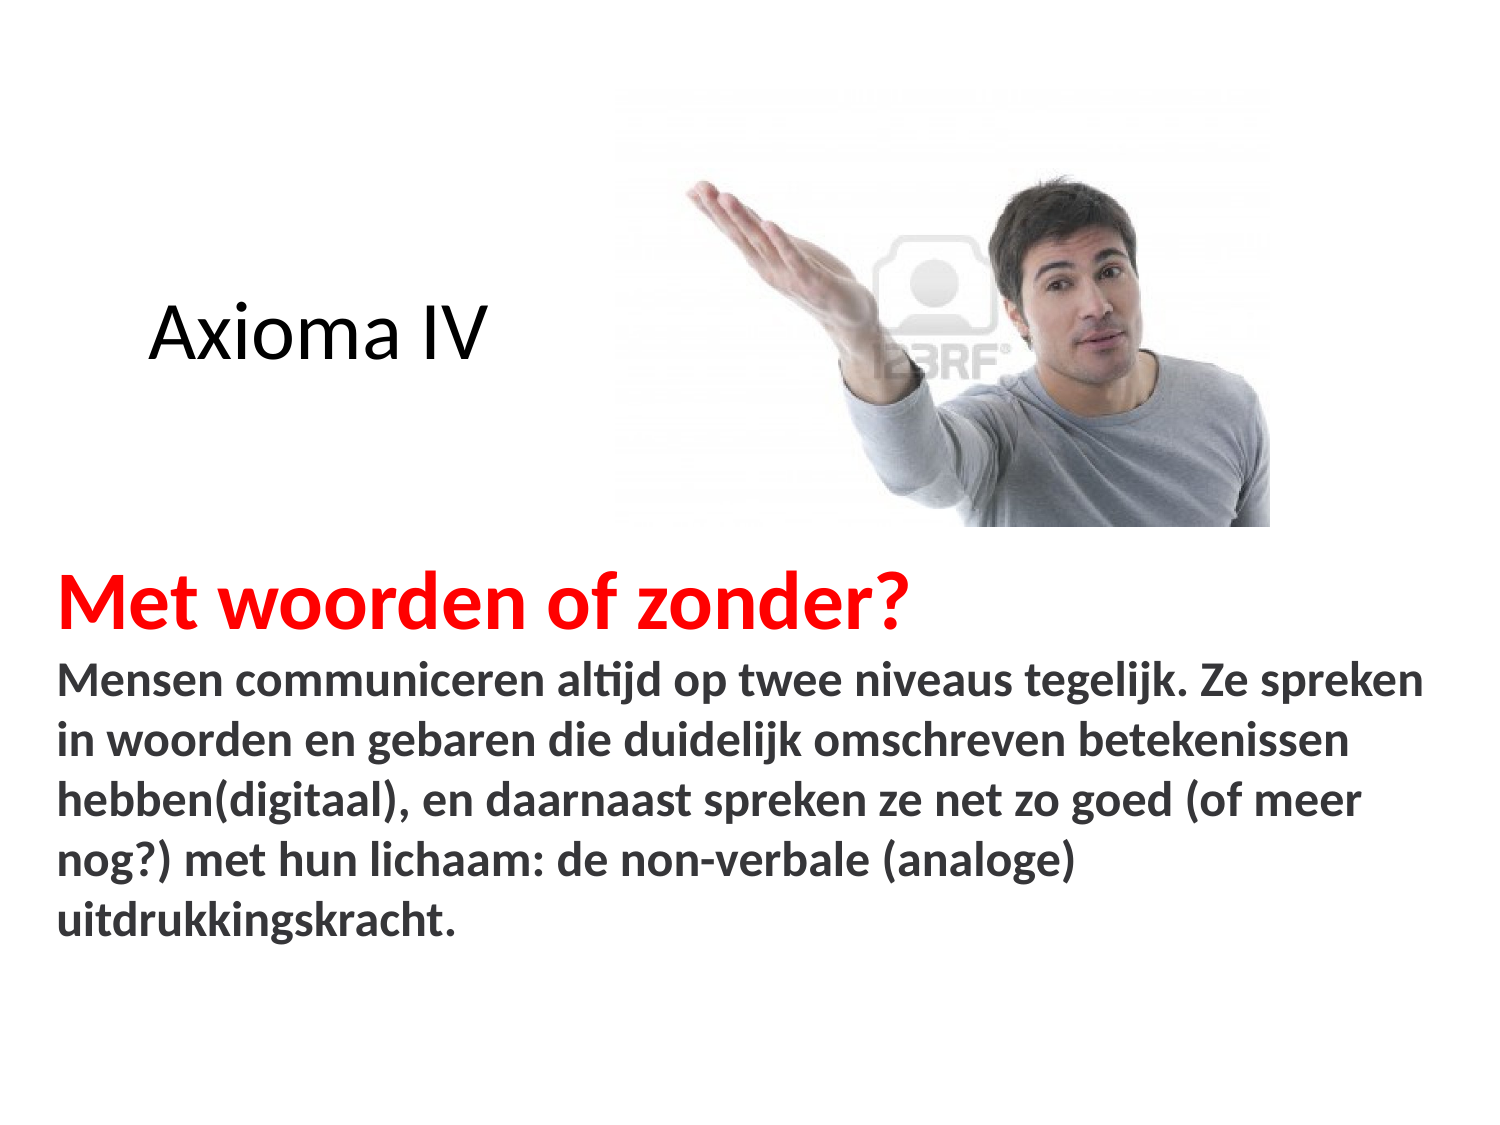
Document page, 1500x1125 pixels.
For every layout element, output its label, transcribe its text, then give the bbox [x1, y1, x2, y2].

text_box Met woorden of zonder? Mensen communiceren altijd op twee niveaus tegelijk. Ze spreken in woorden en gebaren die duidelijk omschreven betekenissen hebben(digitaal), en daarnaast spreken ze net zo goed (of meer nog?) met hun lichaam: de non-verbale (analoge) uitdrukkingskracht. [41, 538, 1459, 954]
title Axioma IV [112, 255, 526, 398]
picture [614, 89, 1271, 528]
